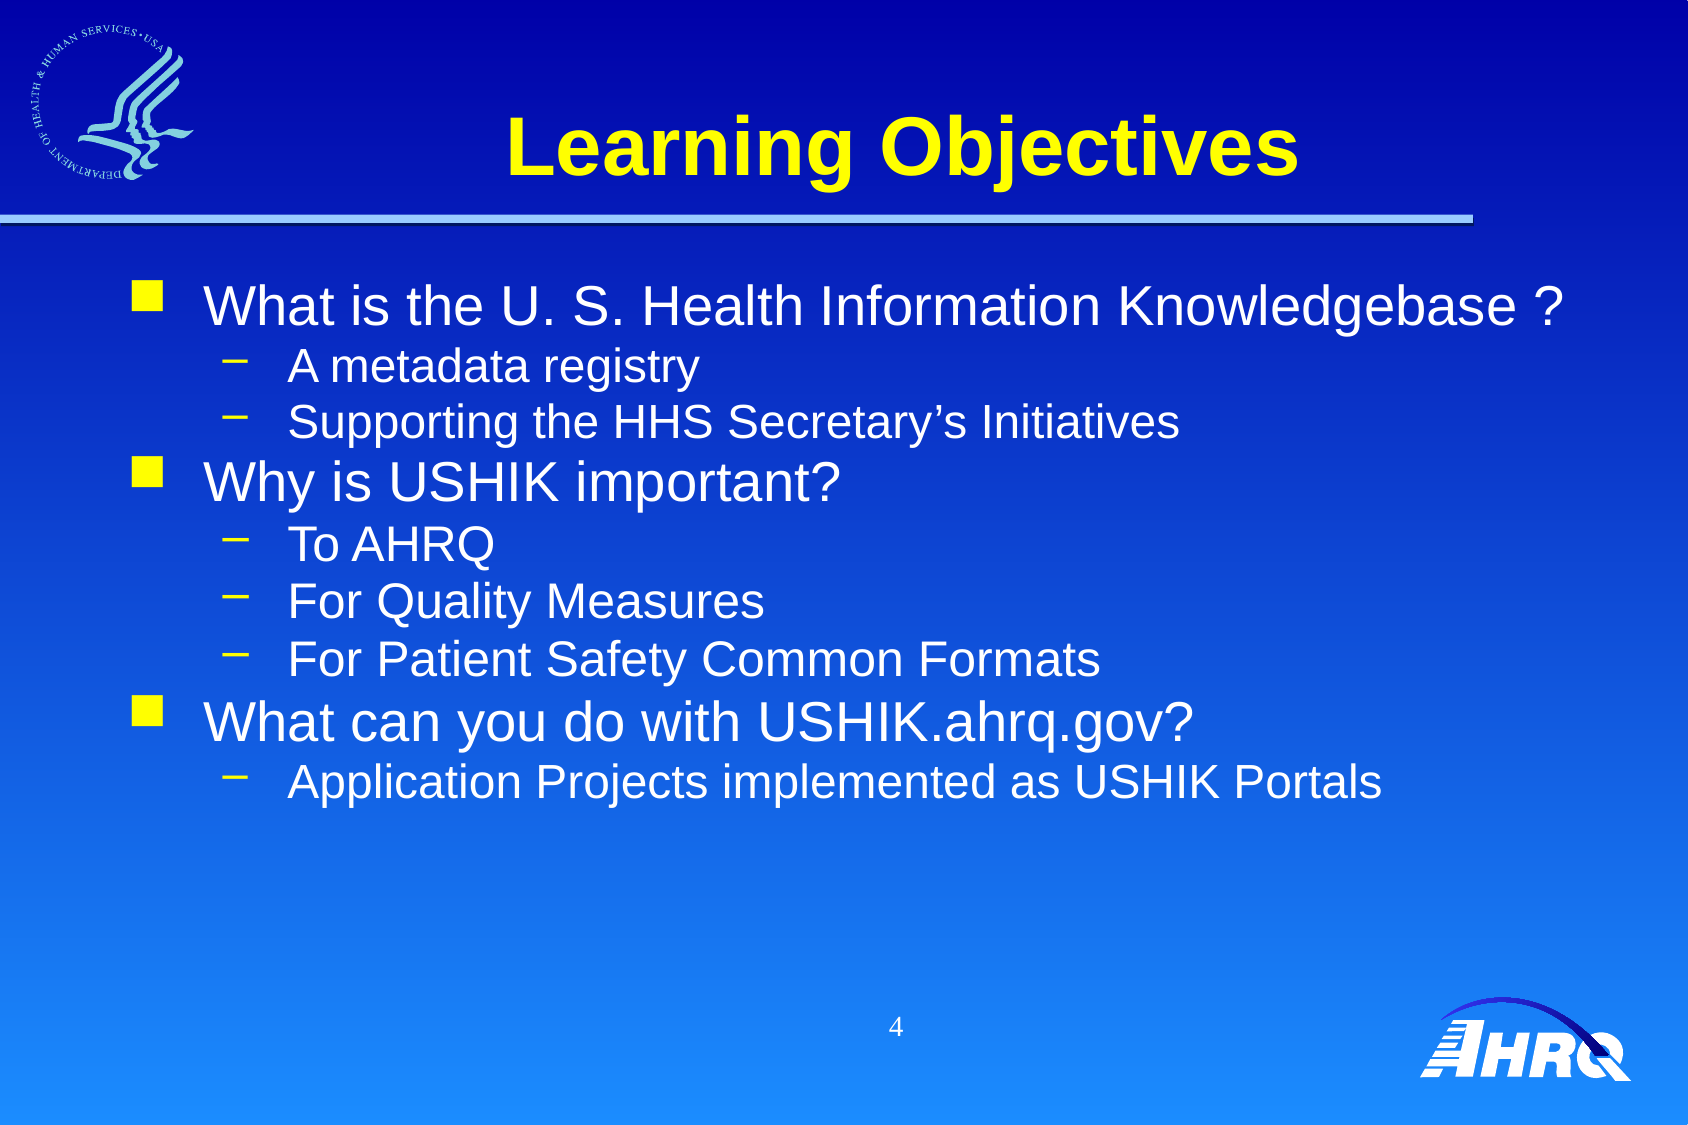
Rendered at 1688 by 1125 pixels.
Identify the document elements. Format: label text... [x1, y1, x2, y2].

title Learning Objectives [218, 56, 1588, 202]
slide_number 4 [468, 999, 919, 1079]
list What is the U. S. Health Information Knowledgebase ? A metadata registry Supporting the HHS Secretary’s Initiatives Why is USHIK important? To AHRQ For Quality Measures For Patient Safety Common Formats What can you do with USHIK.ahrq.gov? Application Projects implemented as USHIK Portals [111, 274, 1588, 1079]
